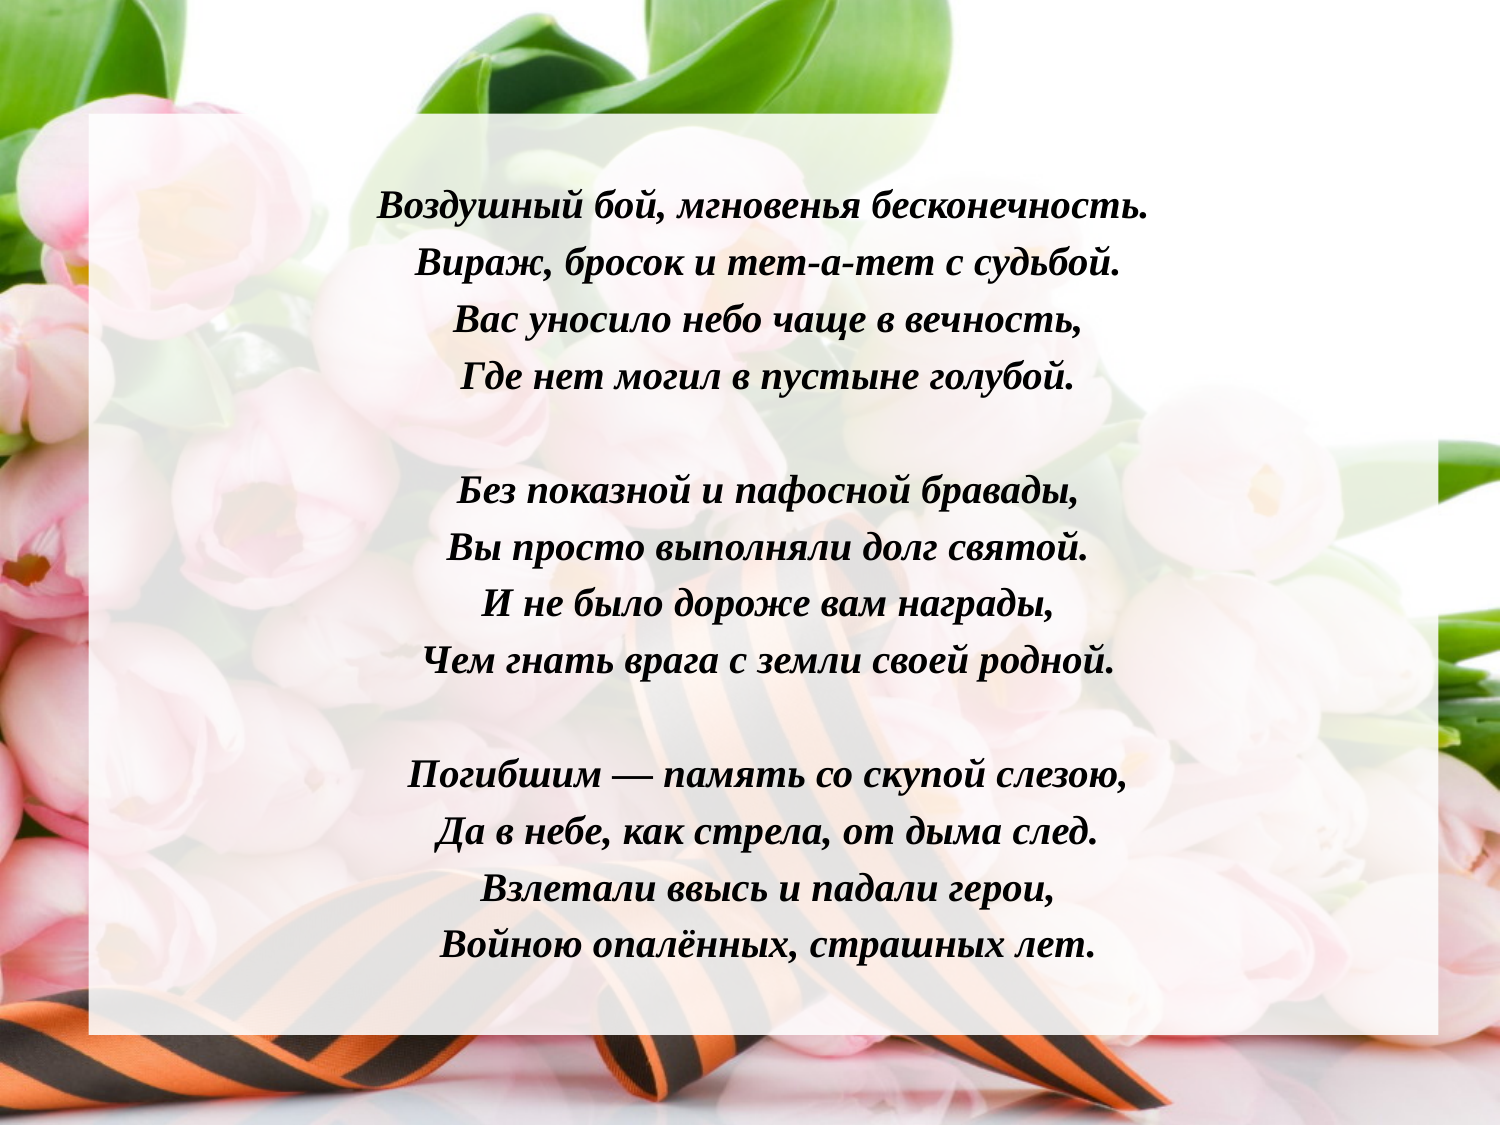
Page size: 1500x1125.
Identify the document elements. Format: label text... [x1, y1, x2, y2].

list Воздушный бой, мгновенья бесконечность. Вираж, бросок и тет-а-тет с судьбой. Вас уносило небо чаще в вечность, Где нет могил в пустыне голубой. Без показной и пафосной бравады, Вы просто выполняли долг святой. И не было дороже вам награды, Чем гнать врага с земли своей родной. Погибшим — память со скупой слезою, Да в небе, как стрела, от дыма след. Взлетали ввысь и падали герои, Войною опалённых, страшных лет. [88, 113, 1439, 1035]
picture [0, 0, 1500, 1125]
